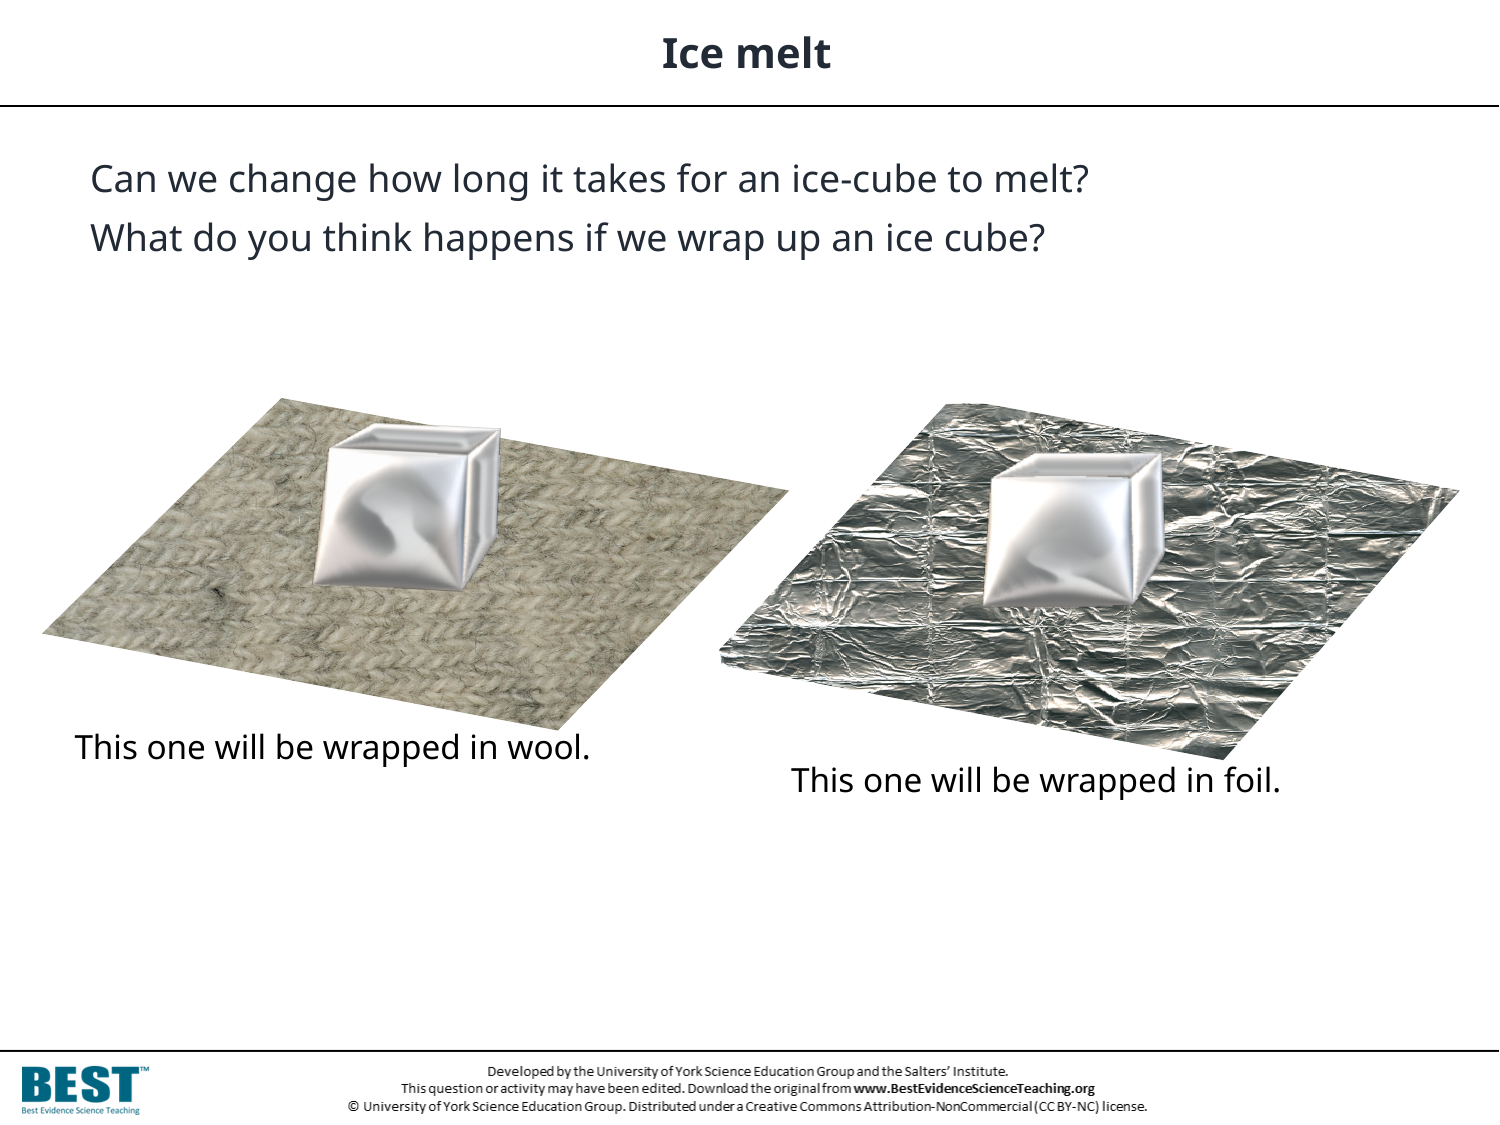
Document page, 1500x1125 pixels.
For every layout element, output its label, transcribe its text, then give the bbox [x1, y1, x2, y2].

text_box Ice melt [23, 4, 1471, 99]
picture [0, 105, 1500, 1125]
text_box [59, 423, 1439, 808]
